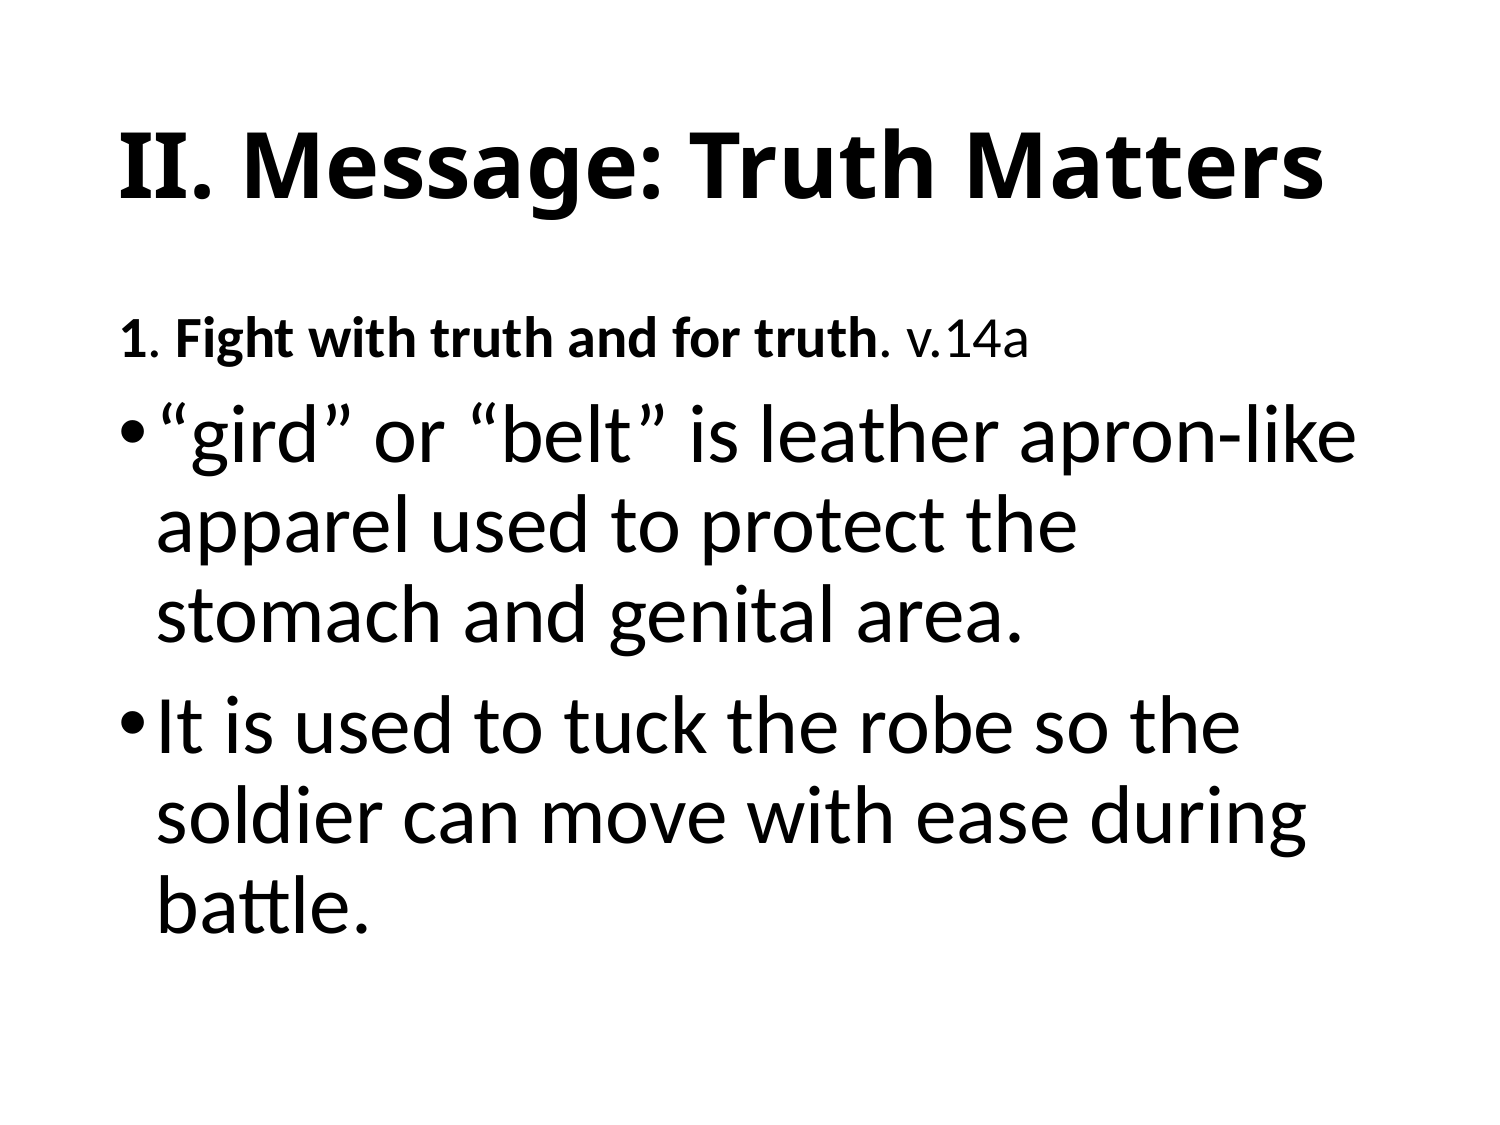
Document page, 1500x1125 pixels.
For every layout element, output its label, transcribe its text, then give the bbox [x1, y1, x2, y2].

list 1. Fight with truth and for truth. v.14a “gird” or “belt” is leather apron-like apparel used to protect the stomach and genital area. It is used to tuck the robe so the soldier can move with ease during battle. [103, 299, 1397, 1014]
title II. Message: Truth Matters [103, 59, 1397, 278]
